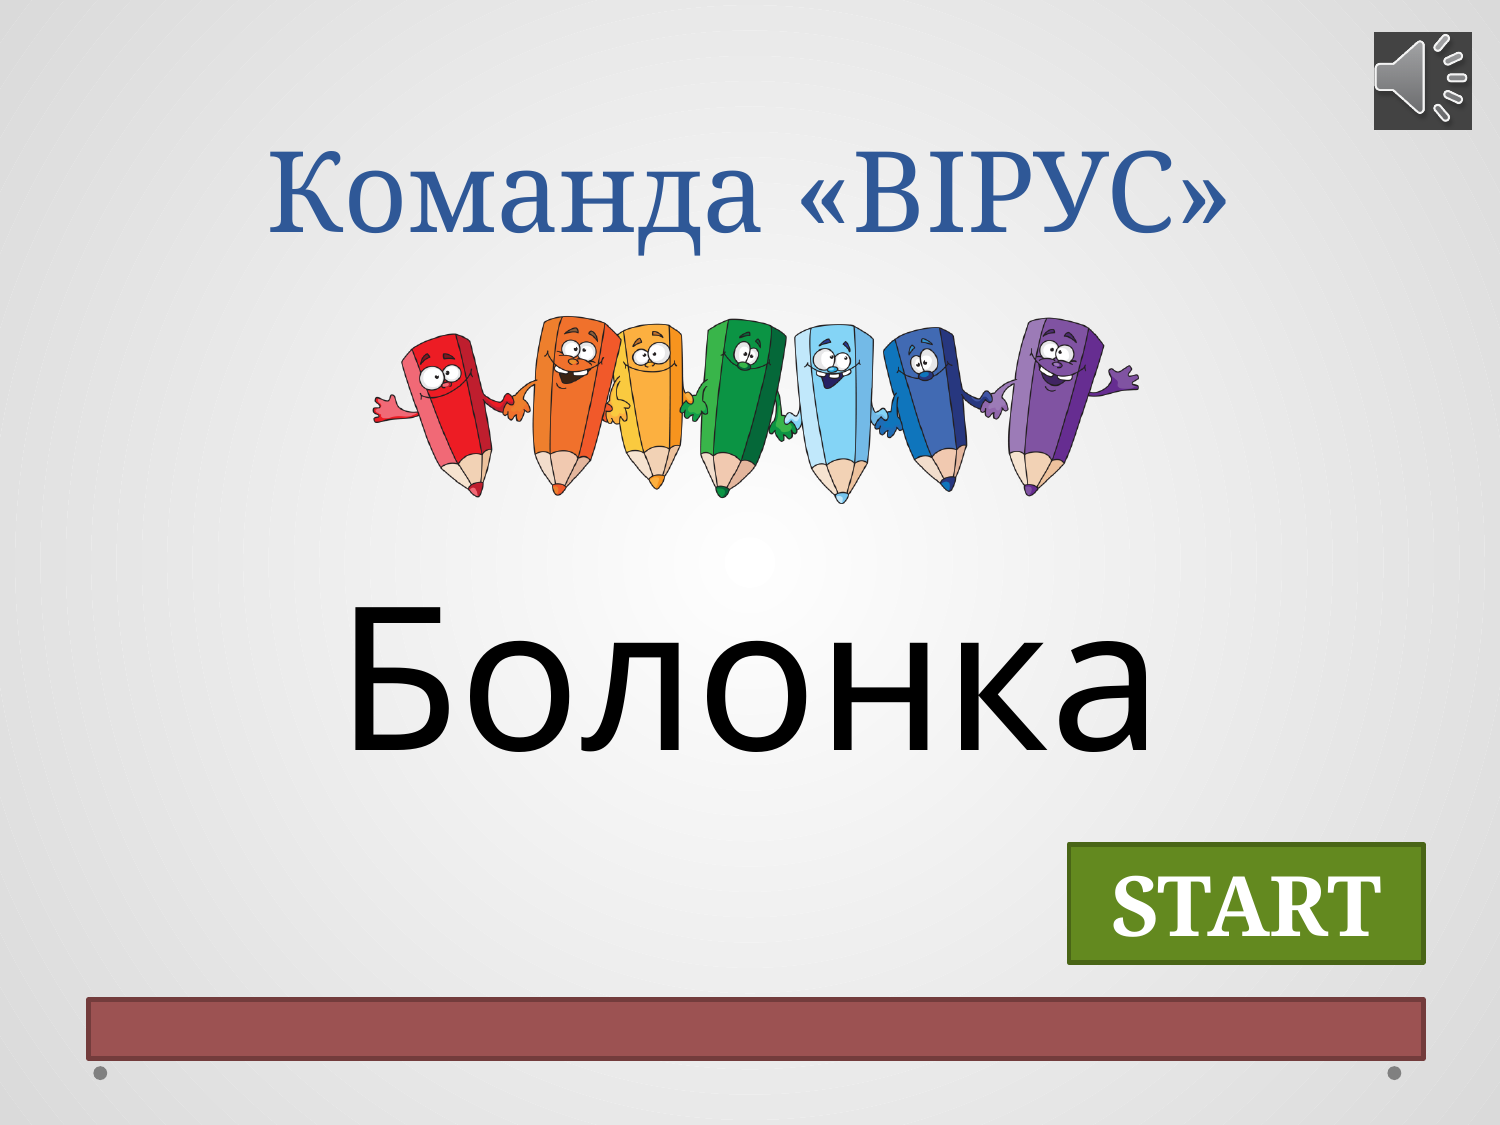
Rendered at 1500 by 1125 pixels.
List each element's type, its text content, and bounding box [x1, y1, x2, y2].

text_box [86, 997, 1426, 1061]
picture [1373, 30, 1474, 132]
list Болонка [75, 262, 1425, 1005]
text_box START [1067, 842, 1426, 965]
picture [372, 314, 1140, 504]
title Команда «ВІРУС» [75, 0, 1425, 262]
